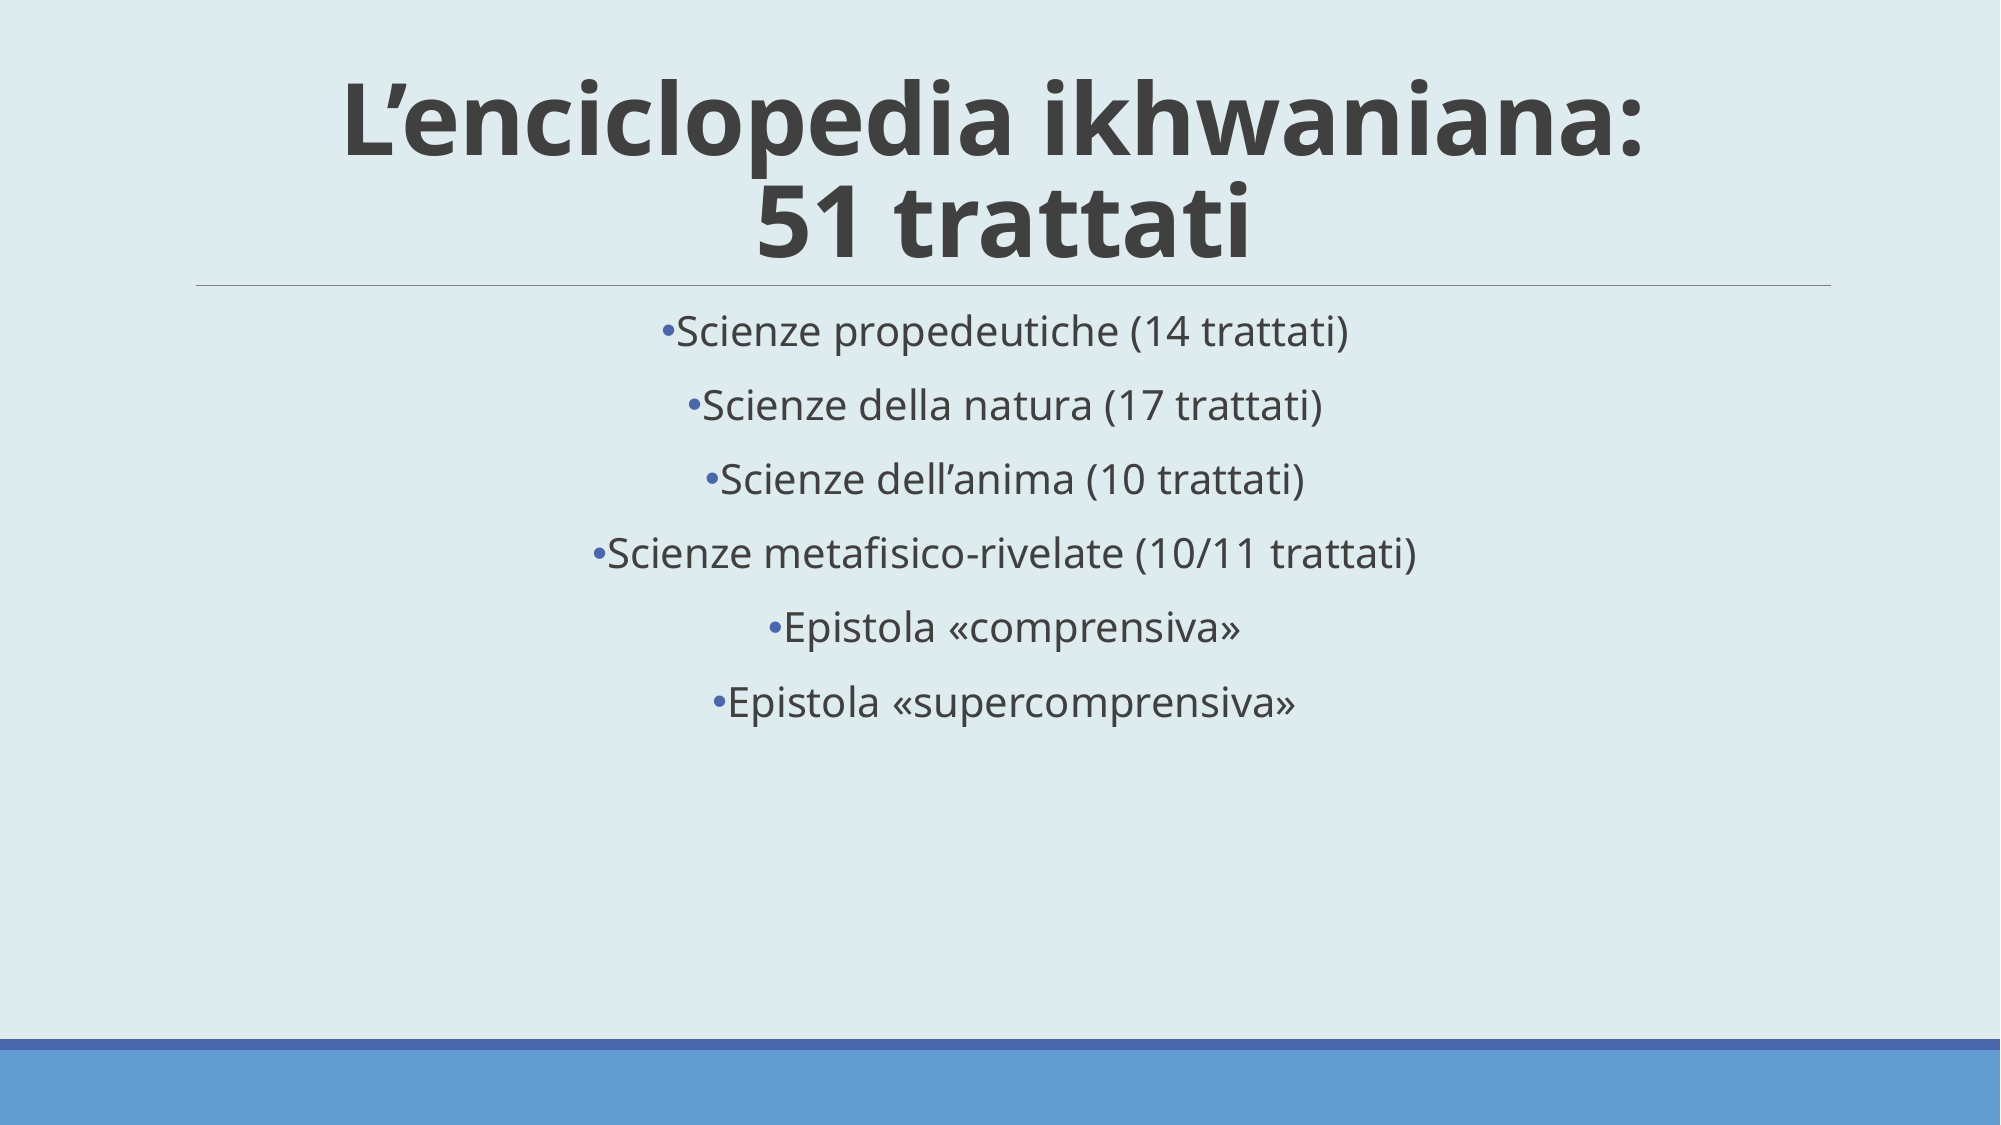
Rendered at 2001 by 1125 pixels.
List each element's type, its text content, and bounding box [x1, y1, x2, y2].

title L’enciclopedia ikhwaniana: 51 trattati [180, 47, 1830, 285]
list Scienze propedeutiche (14 trattati) Scienze della natura (17 trattati) Scienze dell’anima (10 trattati) Scienze metafisico-rivelate (10/11 trattati) Epistola «comprensiva» Epistola «supercomprensiva» [180, 302, 1830, 963]
